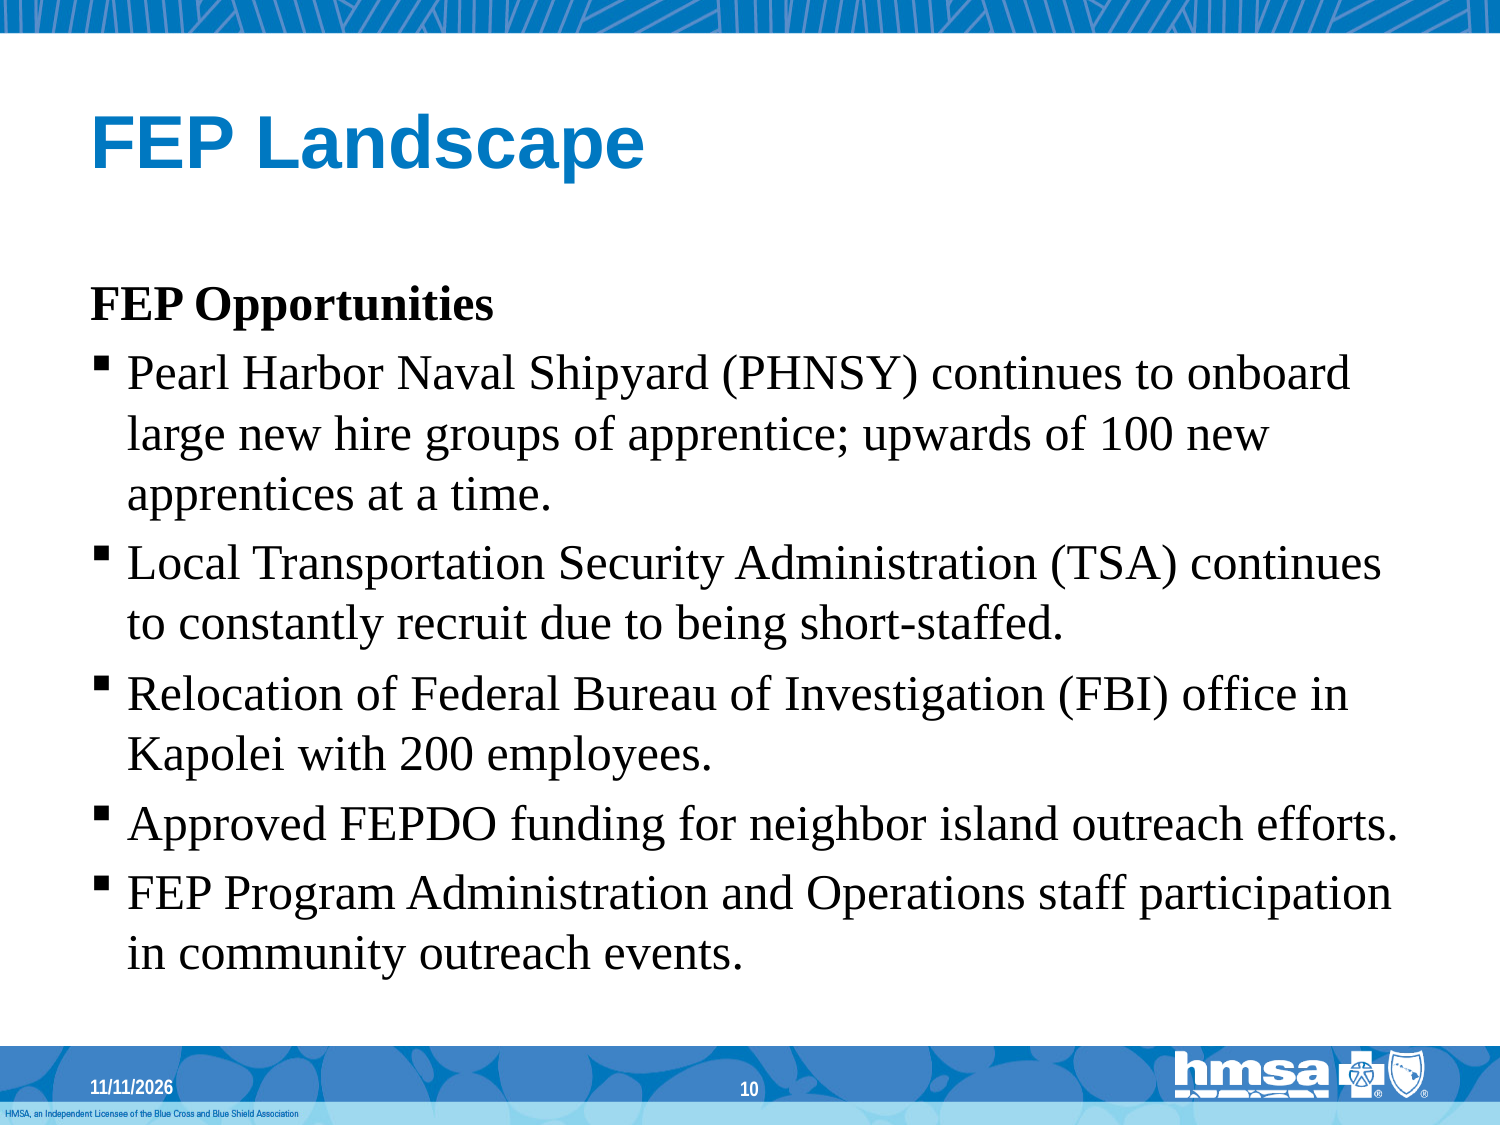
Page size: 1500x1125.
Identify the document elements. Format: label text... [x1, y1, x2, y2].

picture [0, 0, 1500, 34]
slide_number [75, 1059, 425, 1113]
slide_number 10 [725, 1064, 1075, 1113]
picture [0, 1046, 1500, 1125]
title FEP Landscape [75, 45, 1425, 233]
list FEP Opportunities Pearl Harbor Naval Shipyard (PHNSY) continues to onboard large new hire groups of apprentice; upwards of 100 new apprentices at a time. Local Transportation Security Administration (TSA) continues to constantly recruit due to being short-staffed. Relocation of Federal Bureau of Investigation (FBI) office in Kapolei with 200 employees. Approved FEPDO funding for neighbor island outreach efforts. FEP Program Administration and Operations staff participation in community outreach events. [75, 262, 1425, 1005]
